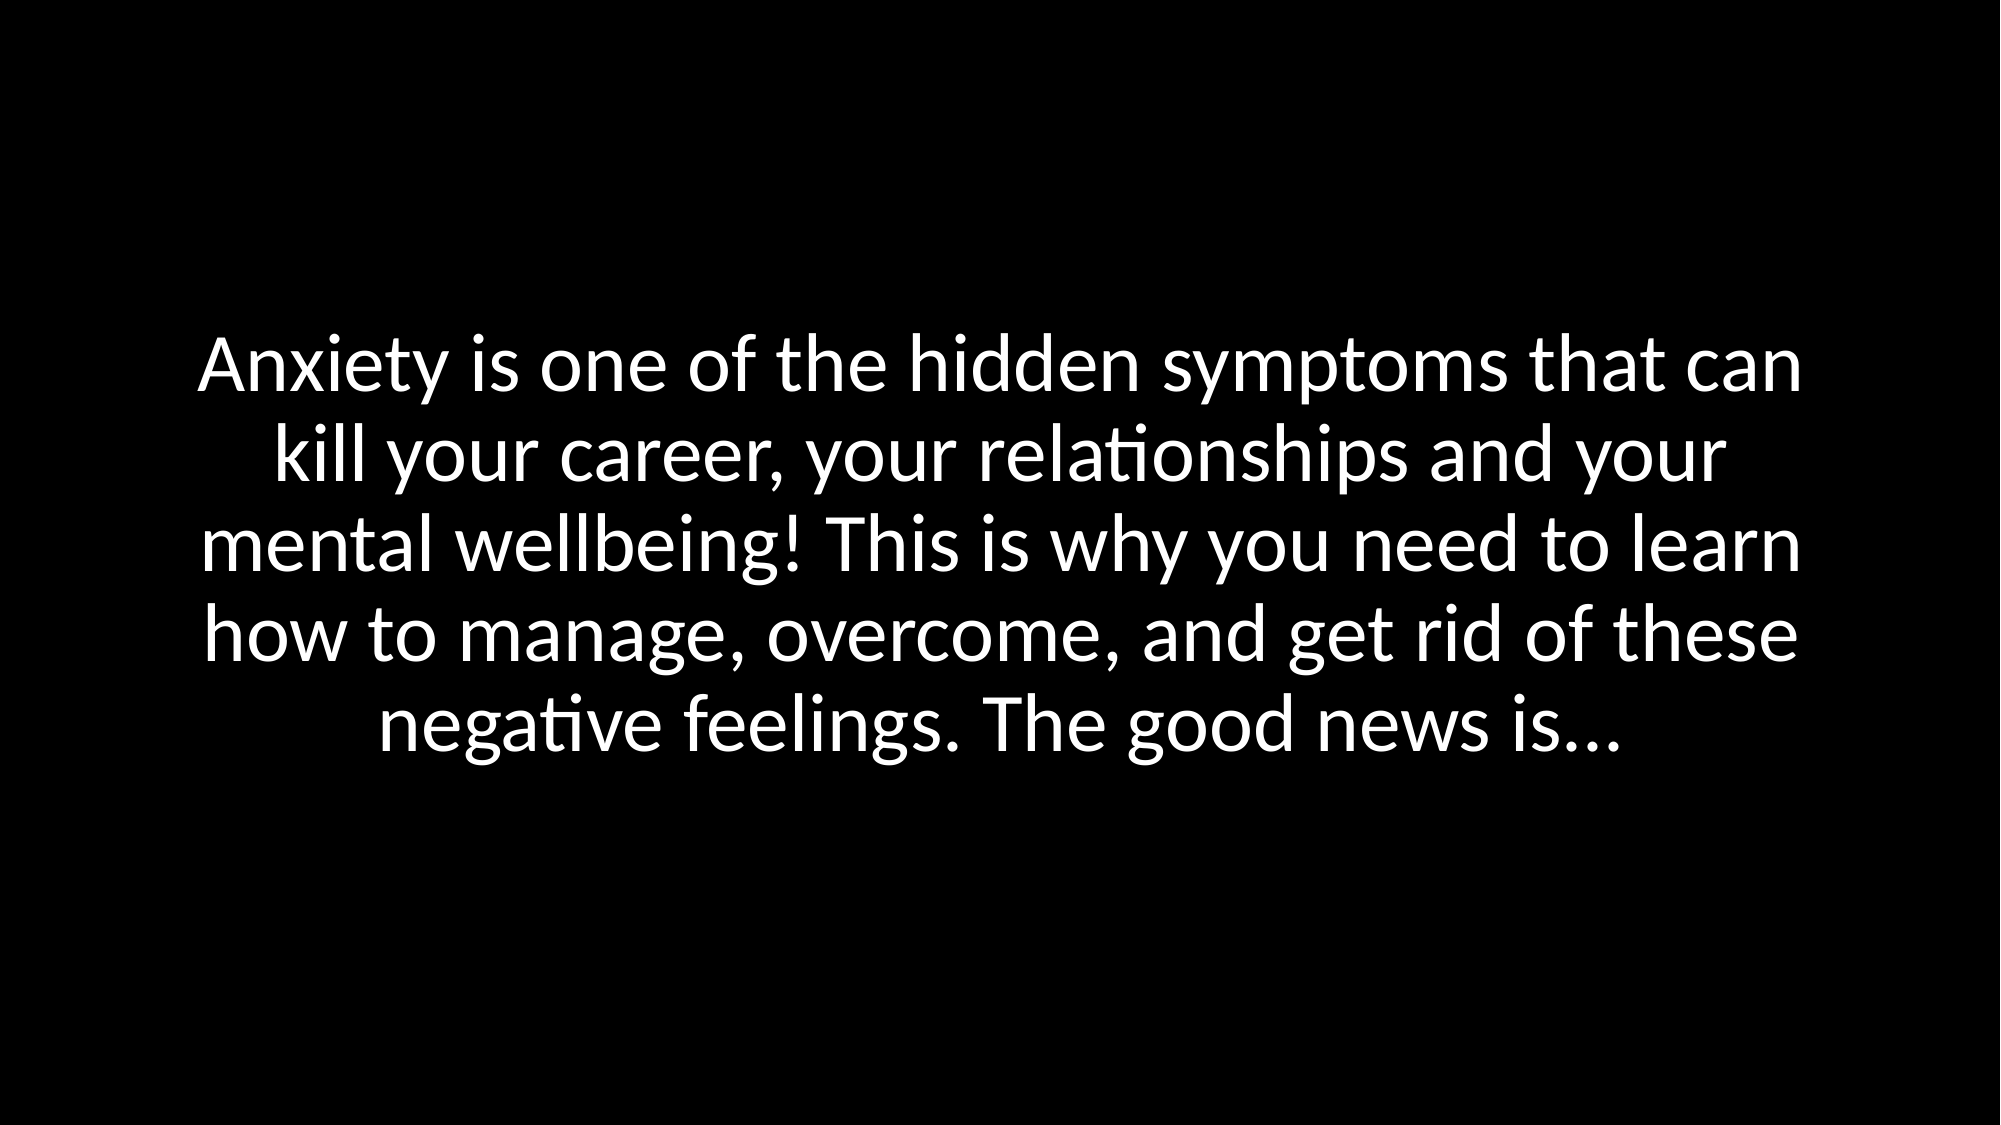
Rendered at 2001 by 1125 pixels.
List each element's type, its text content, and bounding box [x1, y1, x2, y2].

list Anxiety is one of the hidden symptoms that can kill your career, your relationships and your mental wellbeing! This is why you need to learn how to manage, overcome, and get rid of these negative feelings. The good news is... [146, 312, 1857, 682]
